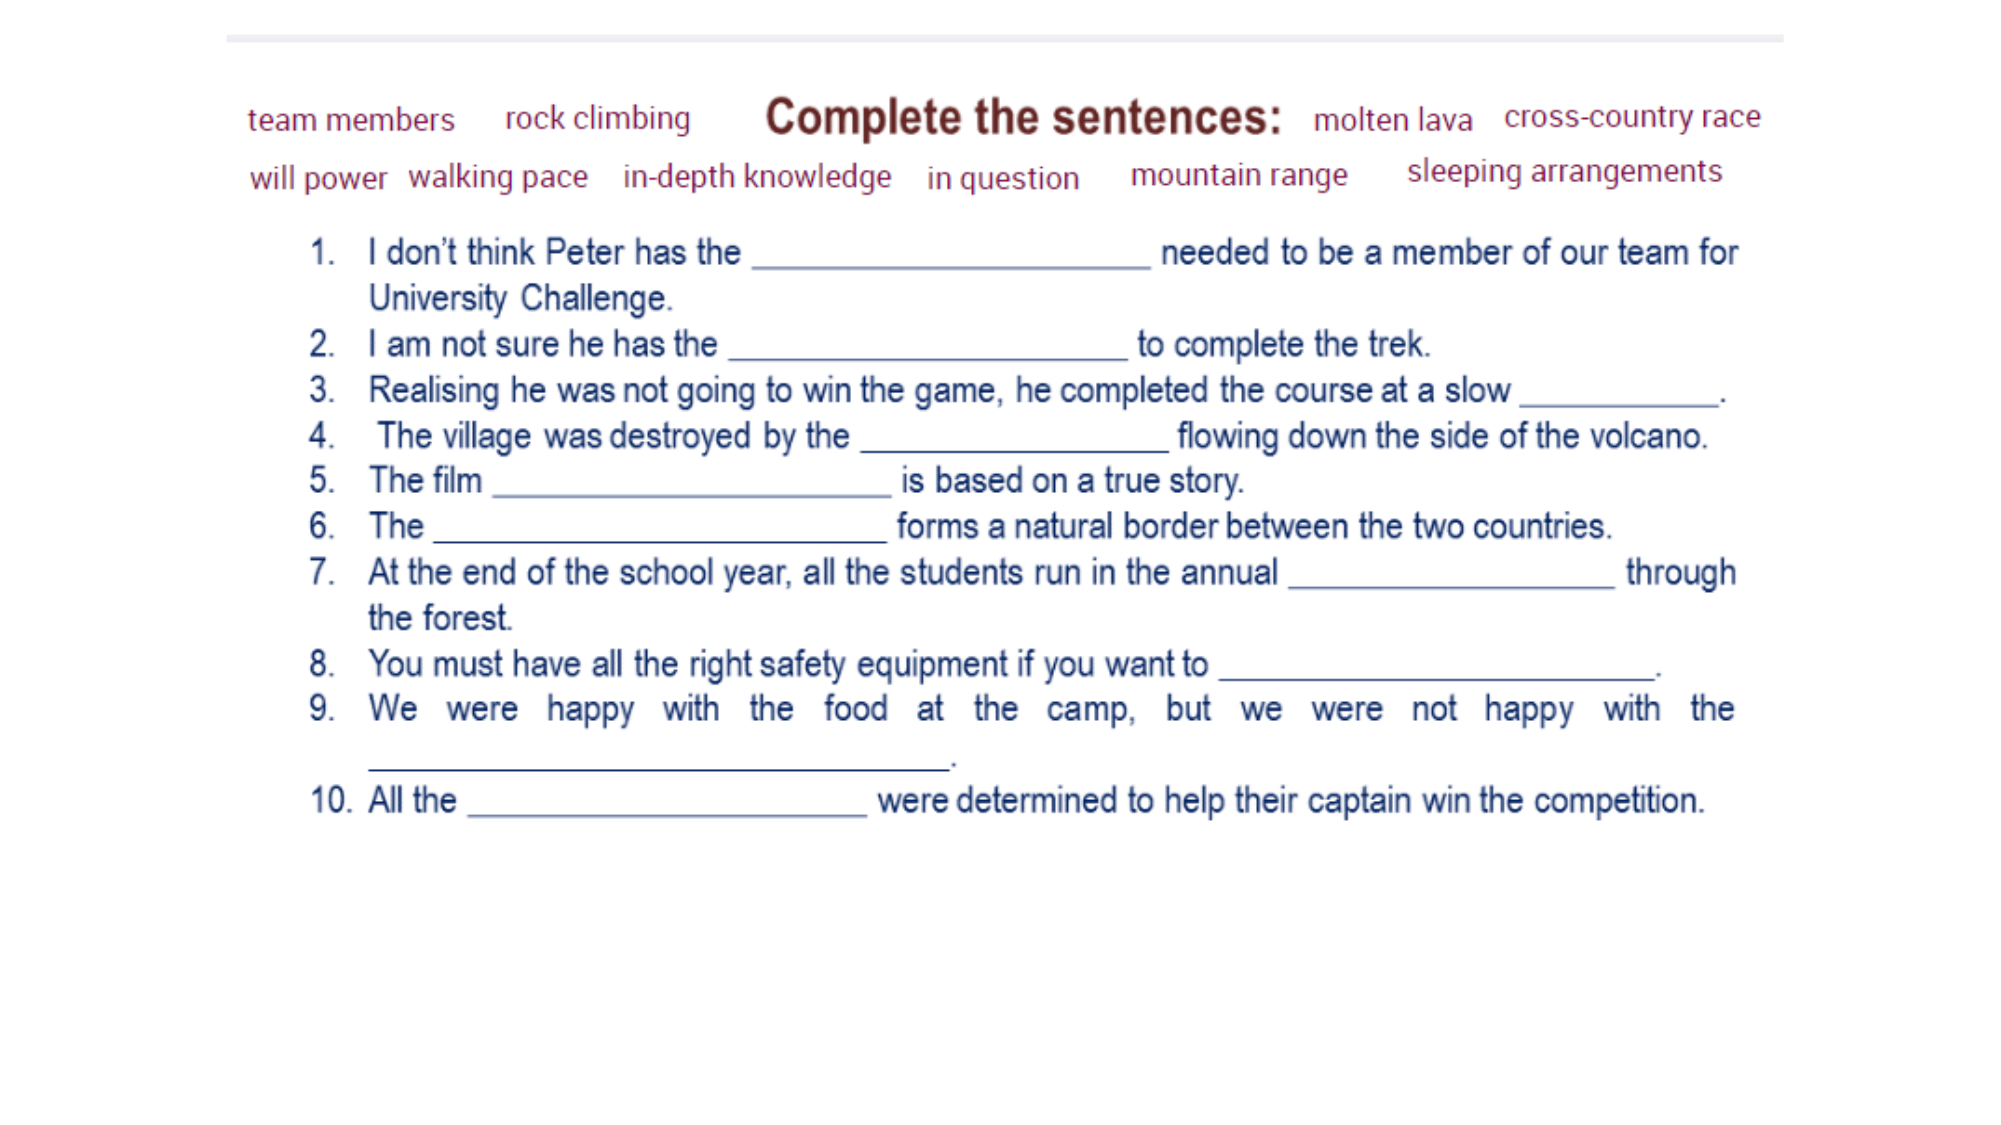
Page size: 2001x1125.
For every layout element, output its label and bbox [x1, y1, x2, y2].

list [0, 0, 2000, 1125]
